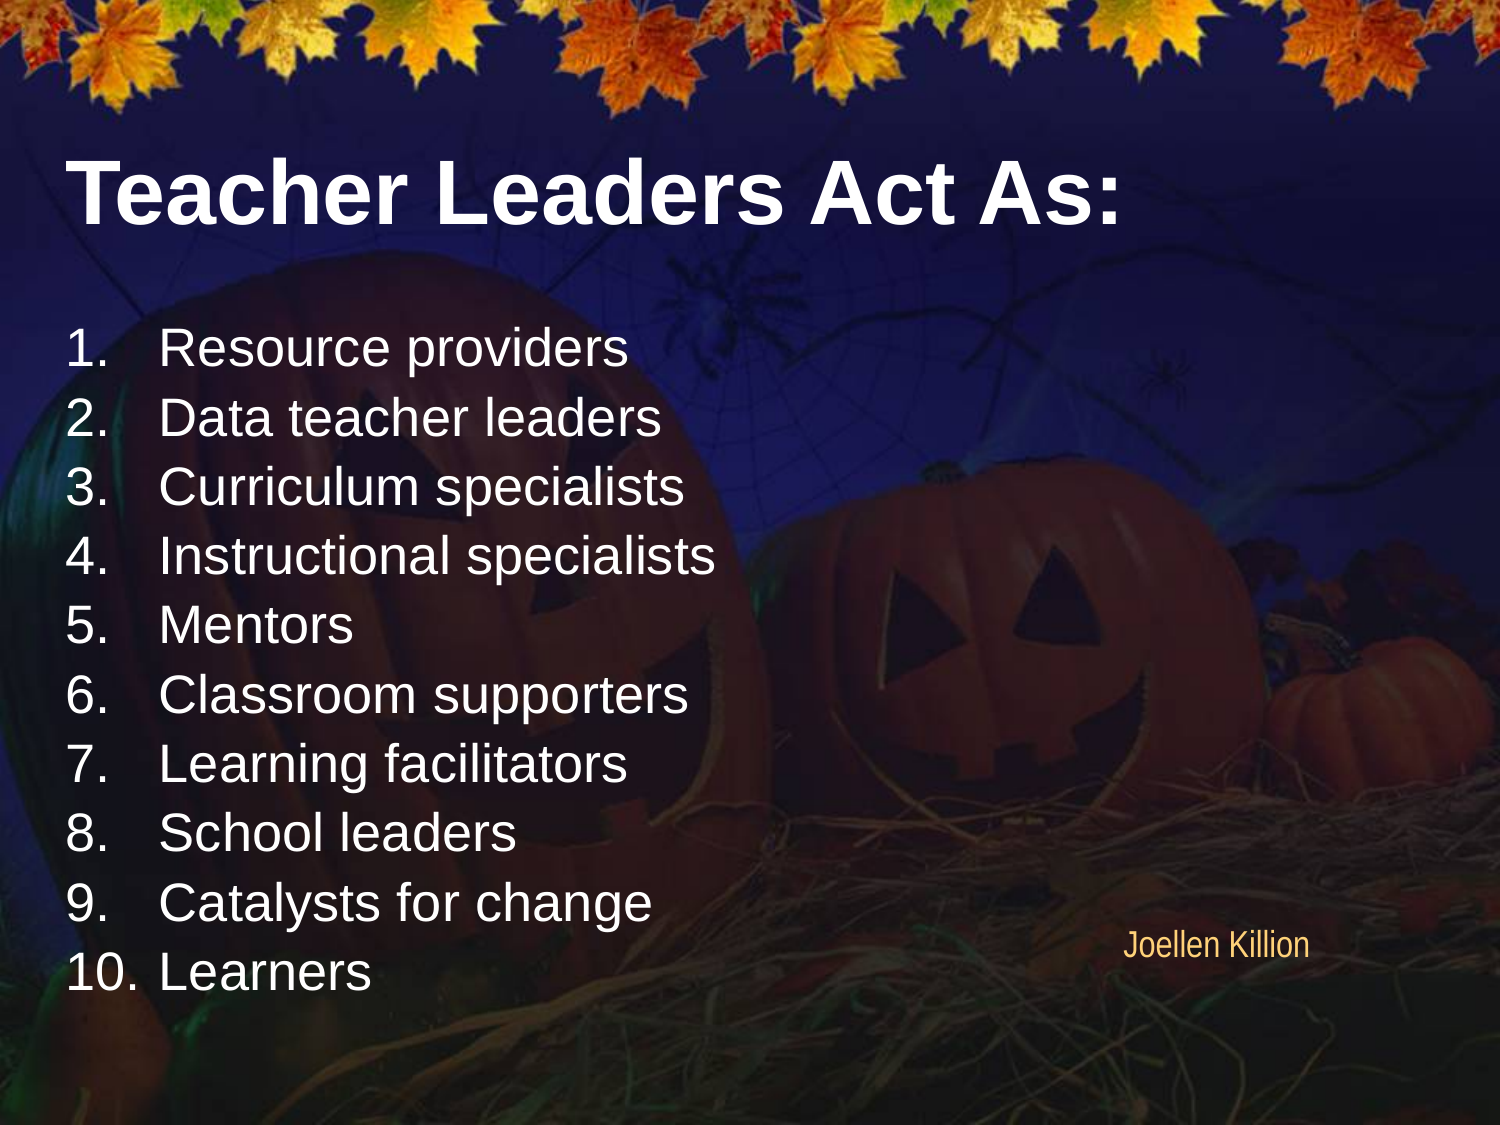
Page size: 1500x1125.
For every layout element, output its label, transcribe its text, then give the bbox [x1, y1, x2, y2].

text_box Joellen Killion [837, 912, 1325, 973]
list Resource providers Data teacher leaders Curriculum specialists Instructional specialists Mentors Classroom supporters Learning facilitators School leaders Catalysts for change Learners [49, 312, 1451, 1013]
title Teacher Leaders Act As: [49, 87, 1451, 288]
picture [0, 0, 1500, 1125]
